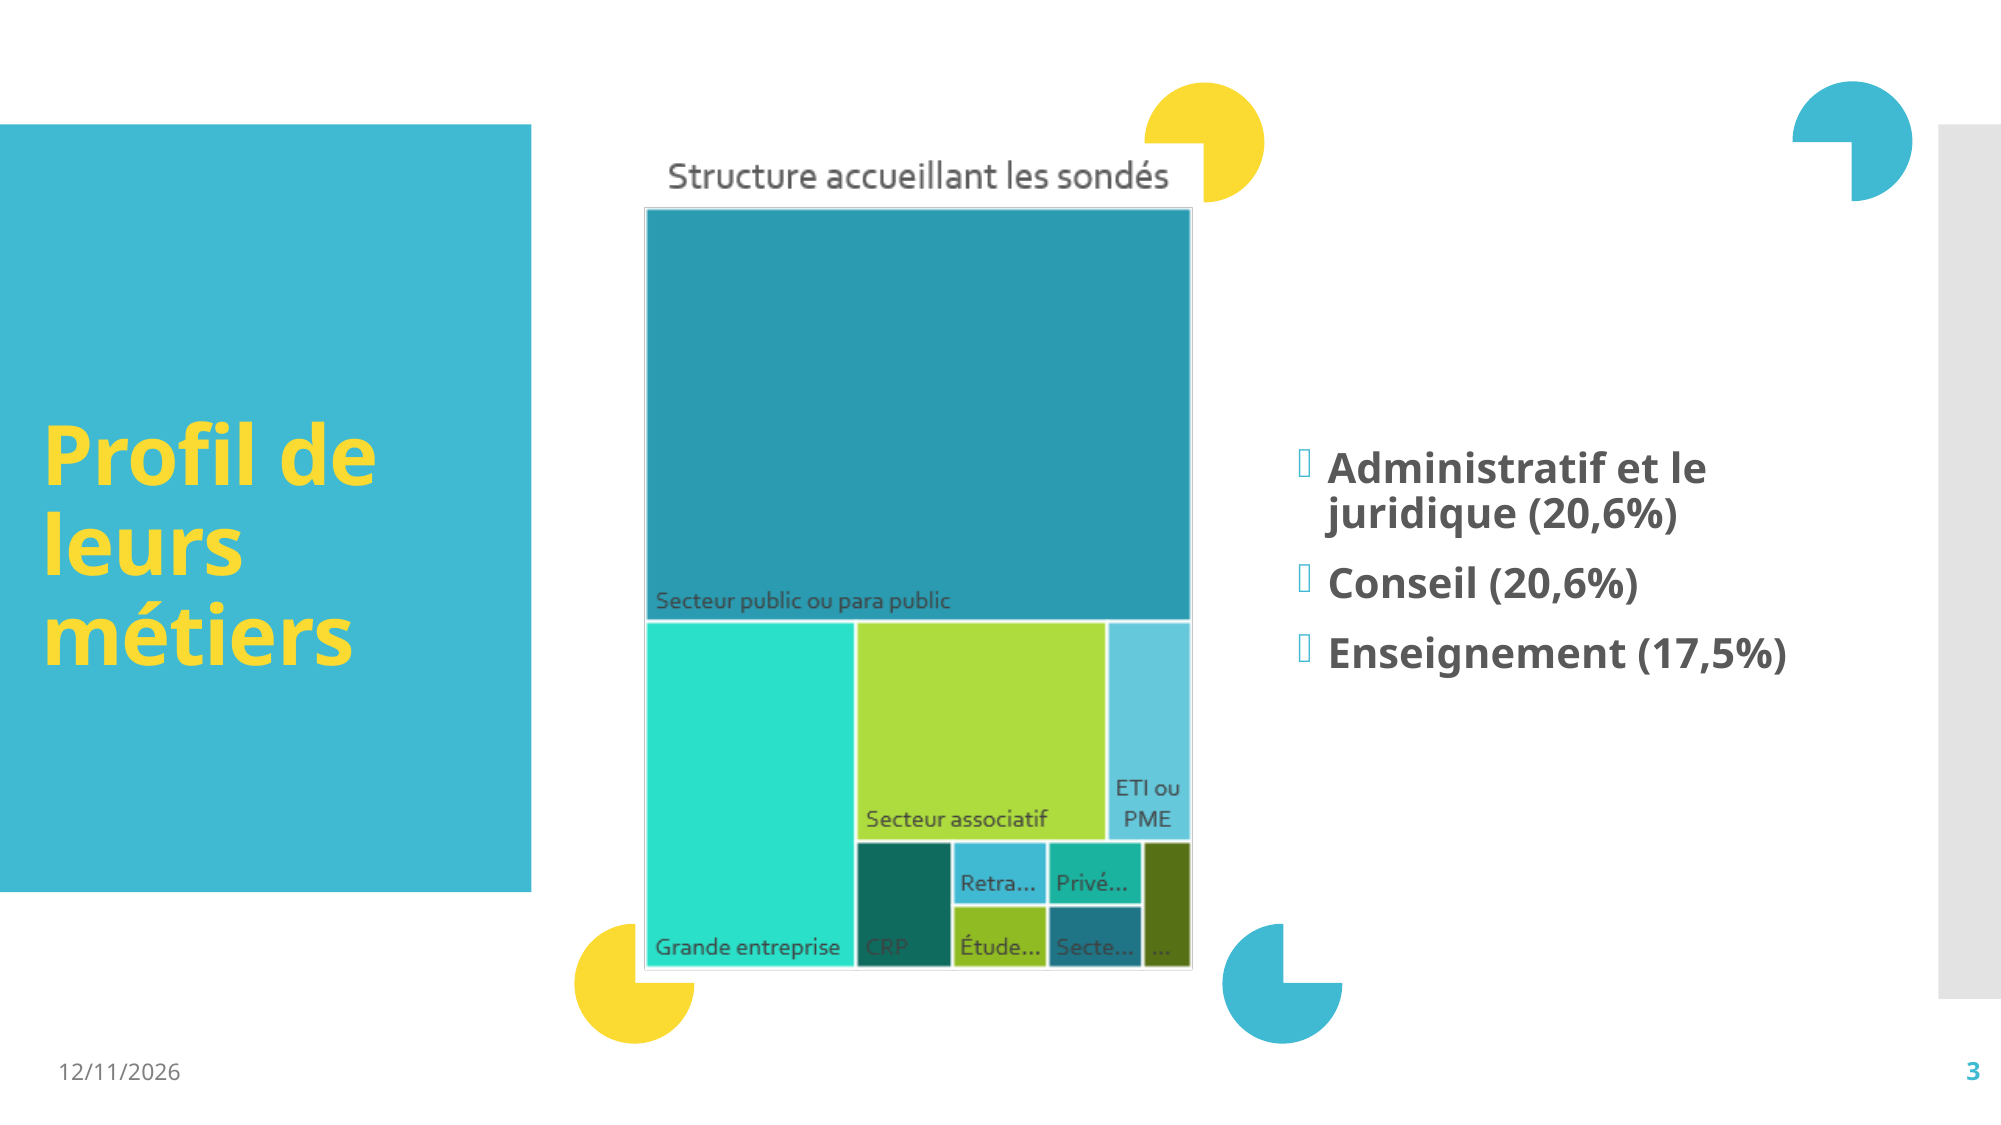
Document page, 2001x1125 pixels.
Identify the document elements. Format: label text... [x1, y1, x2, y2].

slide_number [43, 1042, 493, 1103]
list Administratif et le juridique (20,6%) Conseil (20,6%) Enseignement (17,5%) [1282, 142, 1853, 983]
title Profil de leurs métiers [26, 170, 510, 926]
slide_number 3 [1744, 1042, 1996, 1103]
picture [634, 142, 1205, 983]
